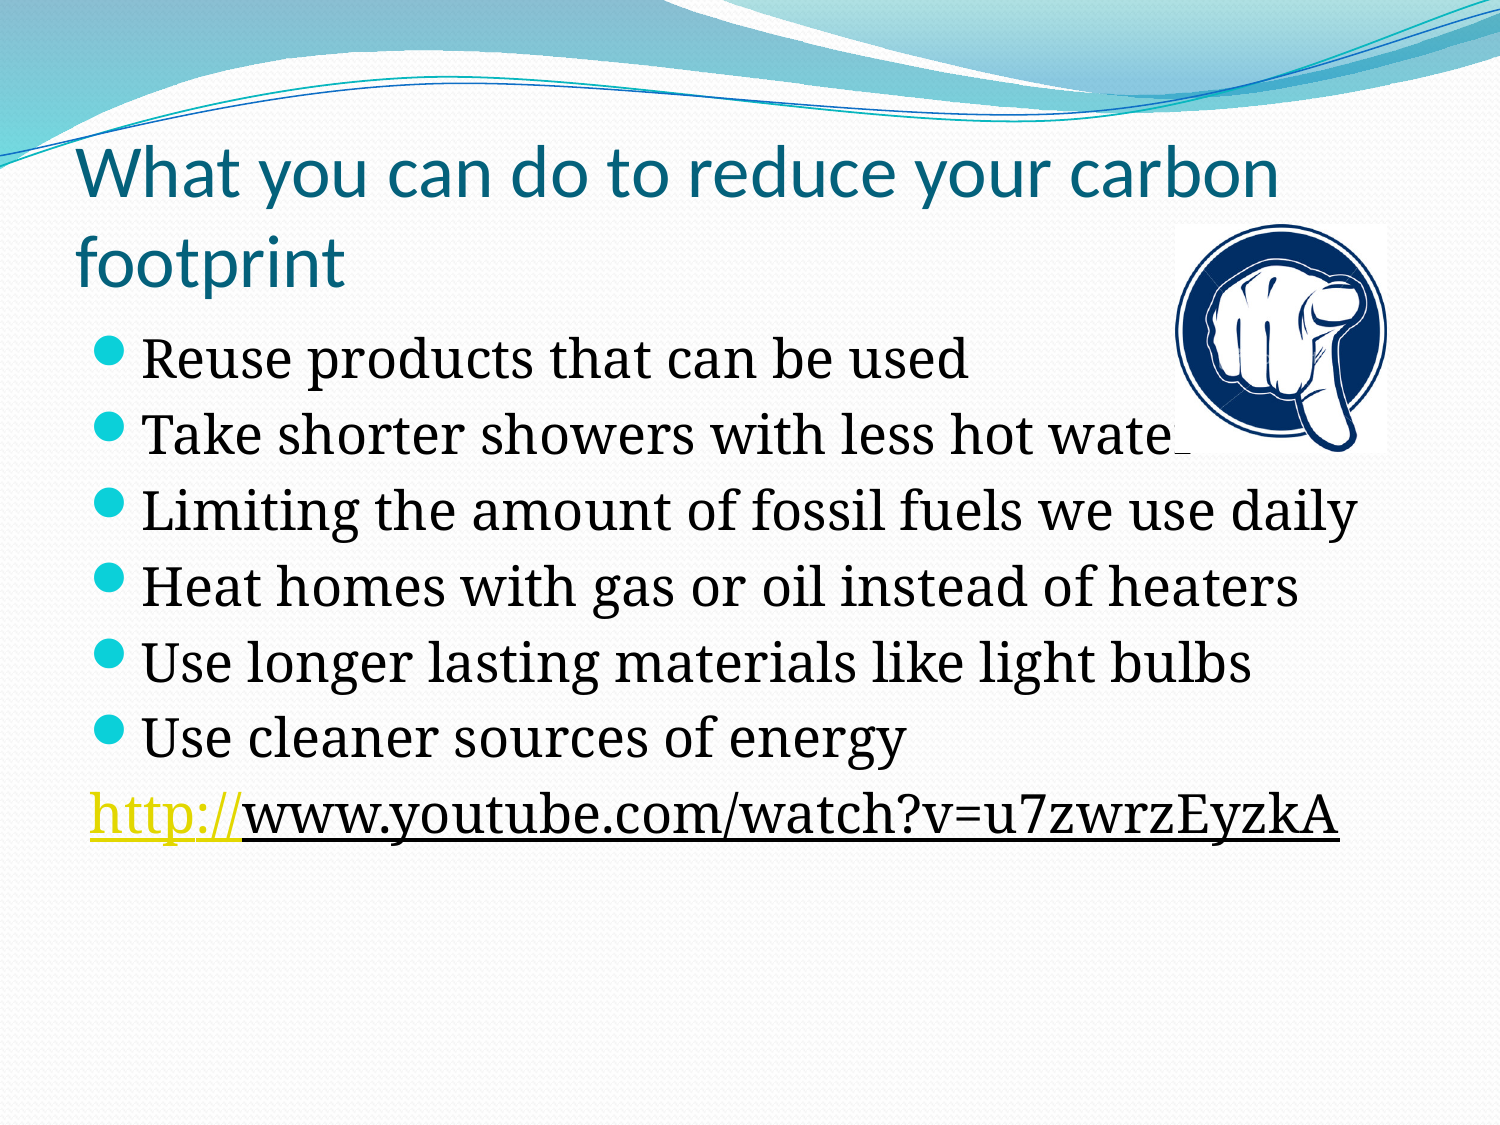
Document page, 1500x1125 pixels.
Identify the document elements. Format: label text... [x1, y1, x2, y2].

list Reuse products that can be used Take shorter showers with less hot water Limiting the amount of fossil fuels we use daily Heat homes with gas or oil instead of heaters Use longer lasting materials like light bulbs Use cleaner sources of energy http://www.youtube.com/watch?v=u7zwrzEyzkA [75, 317, 1425, 1038]
title What you can do to reduce your carbon footprint [75, 115, 1425, 303]
picture [1174, 224, 1388, 453]
